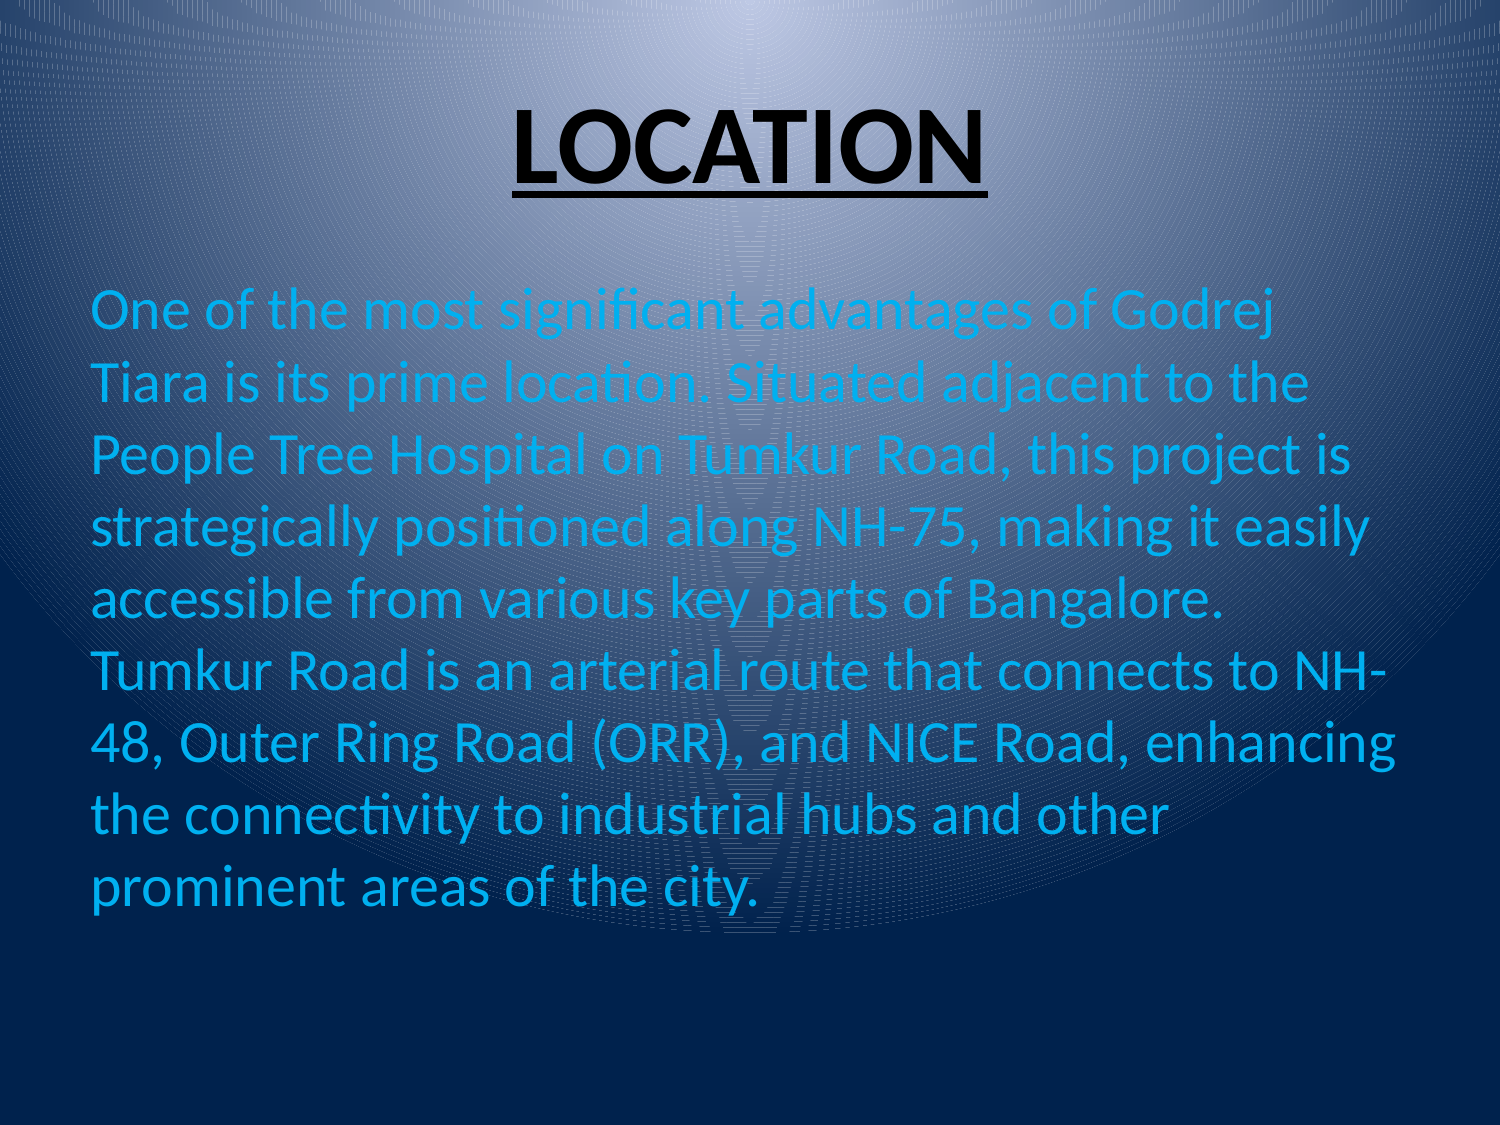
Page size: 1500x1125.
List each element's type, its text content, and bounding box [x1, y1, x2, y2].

title LOCATION [75, 45, 1425, 233]
list One of the most significant advantages of Godrej Tiara is its prime location. Situated adjacent to the People Tree Hospital on Tumkur Road, this project is strategically positioned along NH-75, making it easily accessible from various key parts of Bangalore. Tumkur Road is an arterial route that connects to NH-48, Outer Ring Road (ORR), and NICE Road, enhancing the connectivity to industrial hubs and other prominent areas of the city. [75, 262, 1425, 1005]
